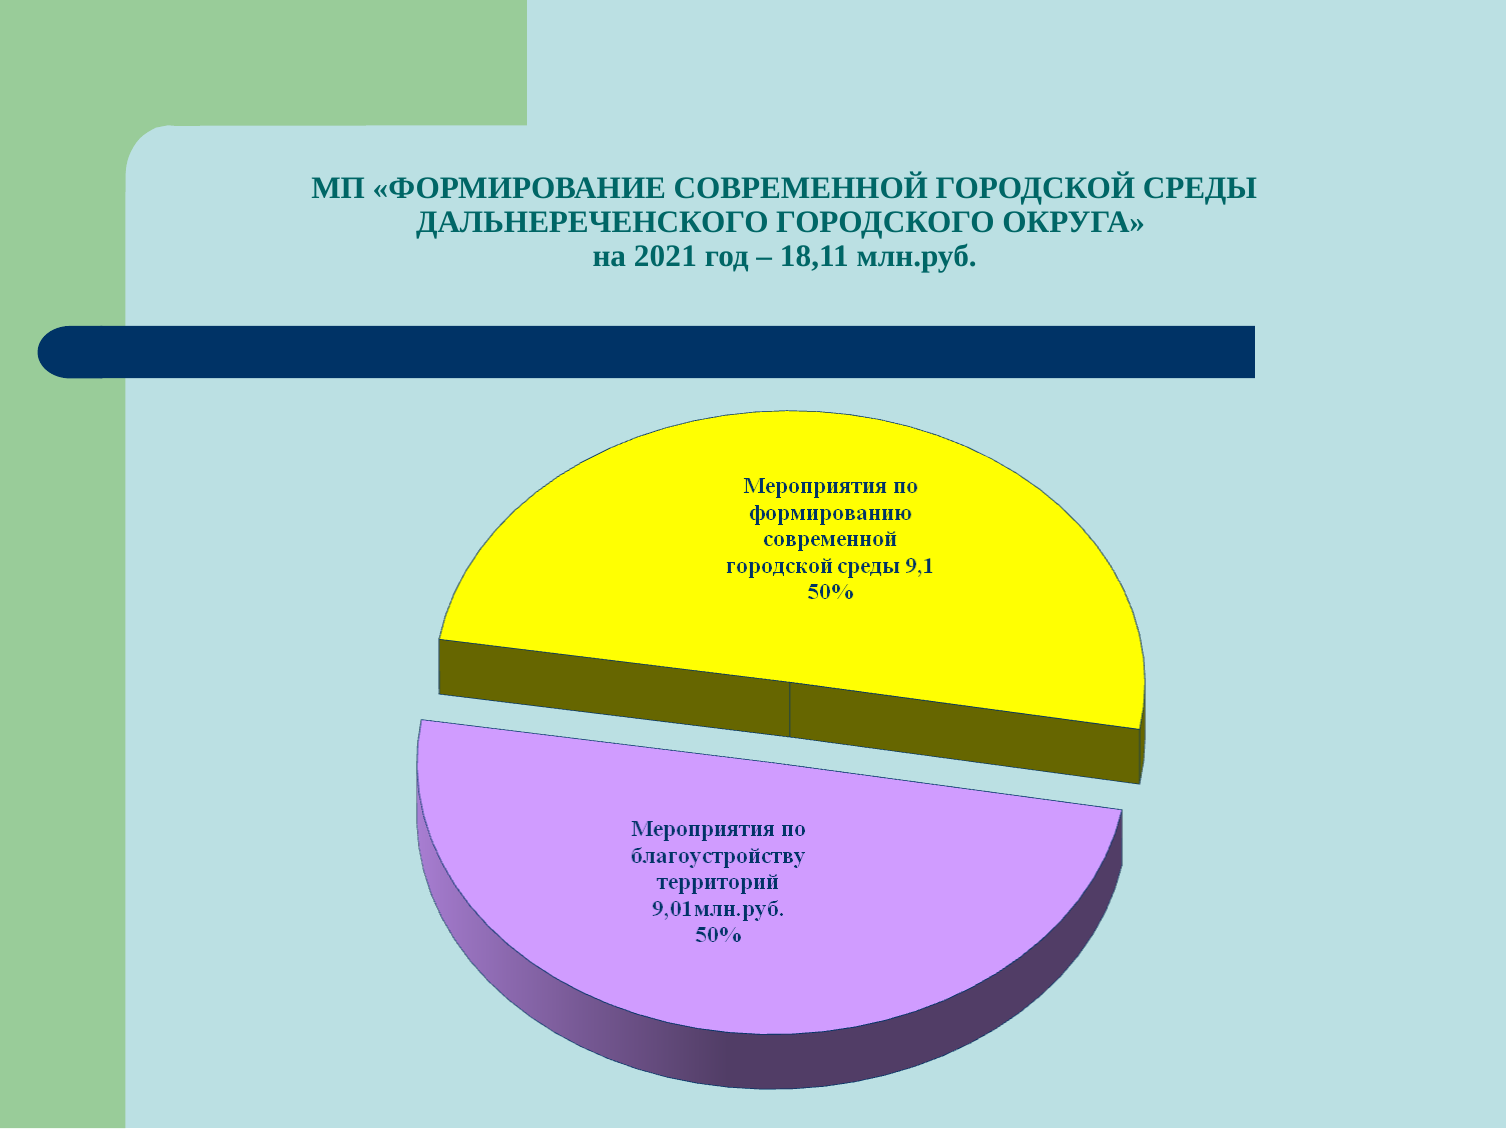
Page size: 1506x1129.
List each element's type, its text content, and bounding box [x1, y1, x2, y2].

title МП «ФОРМИРОВАНИЕ СОВРЕМЕННОЙ ГОРОДСКОЙ СРЕДЫ ДАЛЬНЕРЕЧЕНСКОГО ГОРОДСКОГО ОКРУГА» на 2021 год – 18,11 млн.руб. [138, 124, 1431, 281]
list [175, 333, 1415, 1109]
